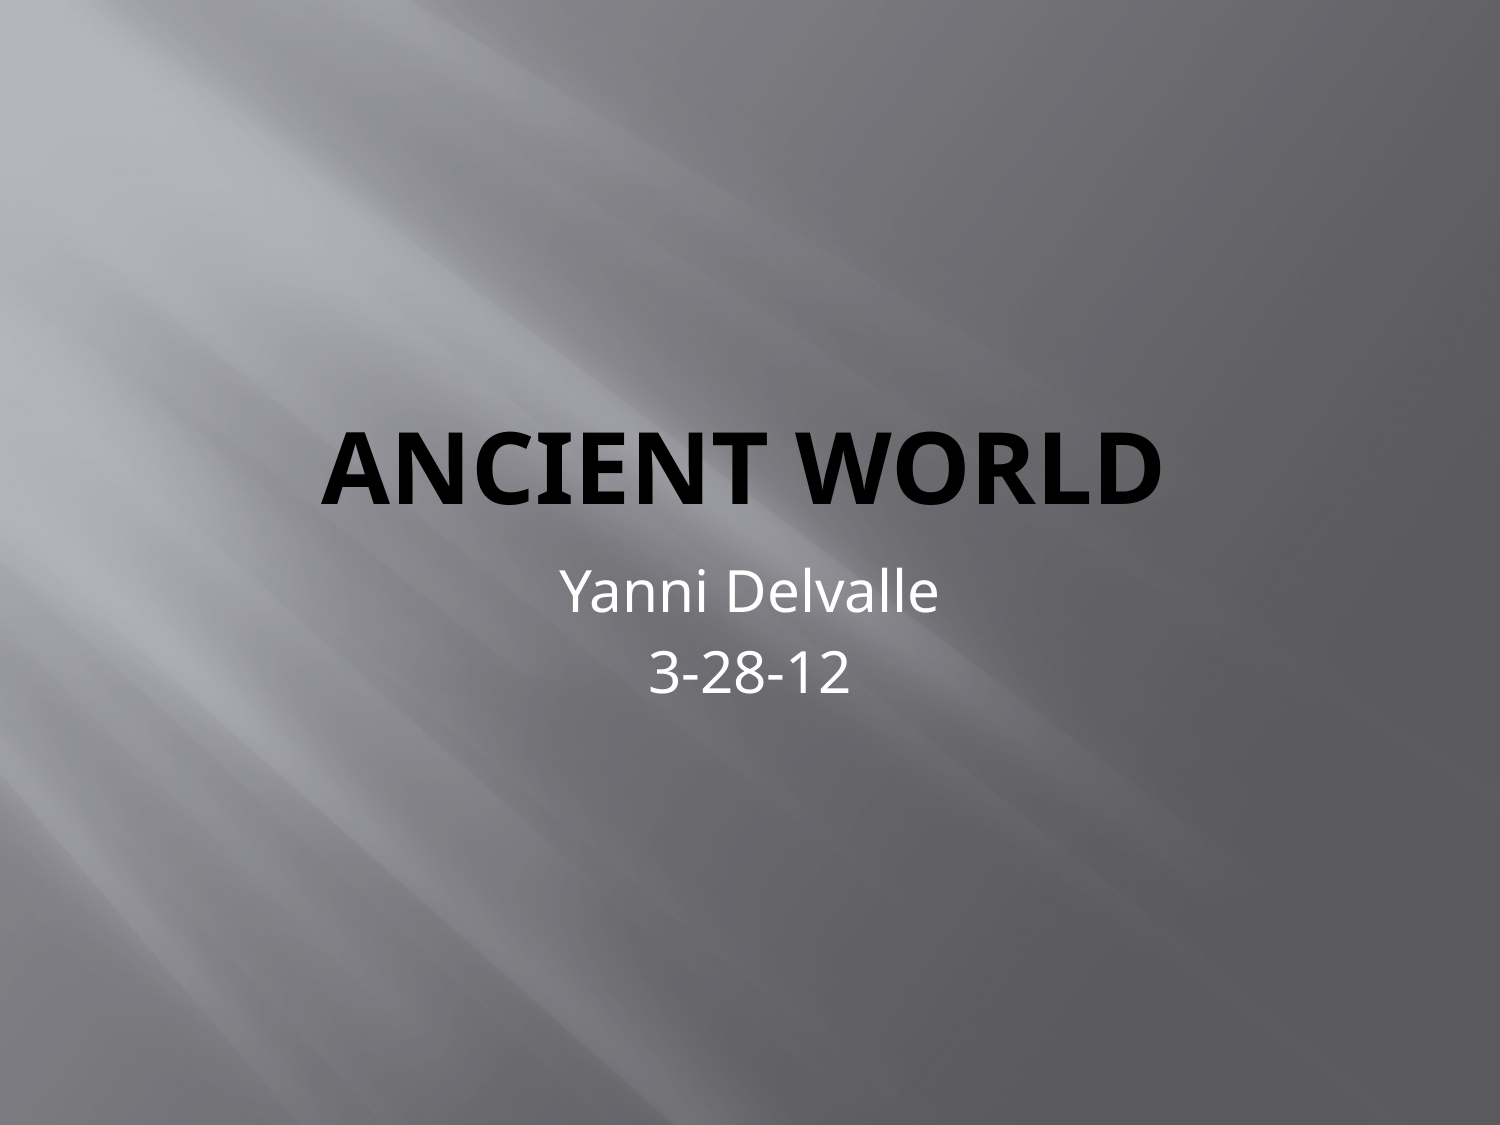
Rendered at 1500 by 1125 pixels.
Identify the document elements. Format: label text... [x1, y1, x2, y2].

title Ancient World [69, 224, 1420, 525]
subtitle Yanni Delvalle 3-28-12 [225, 546, 1275, 834]
